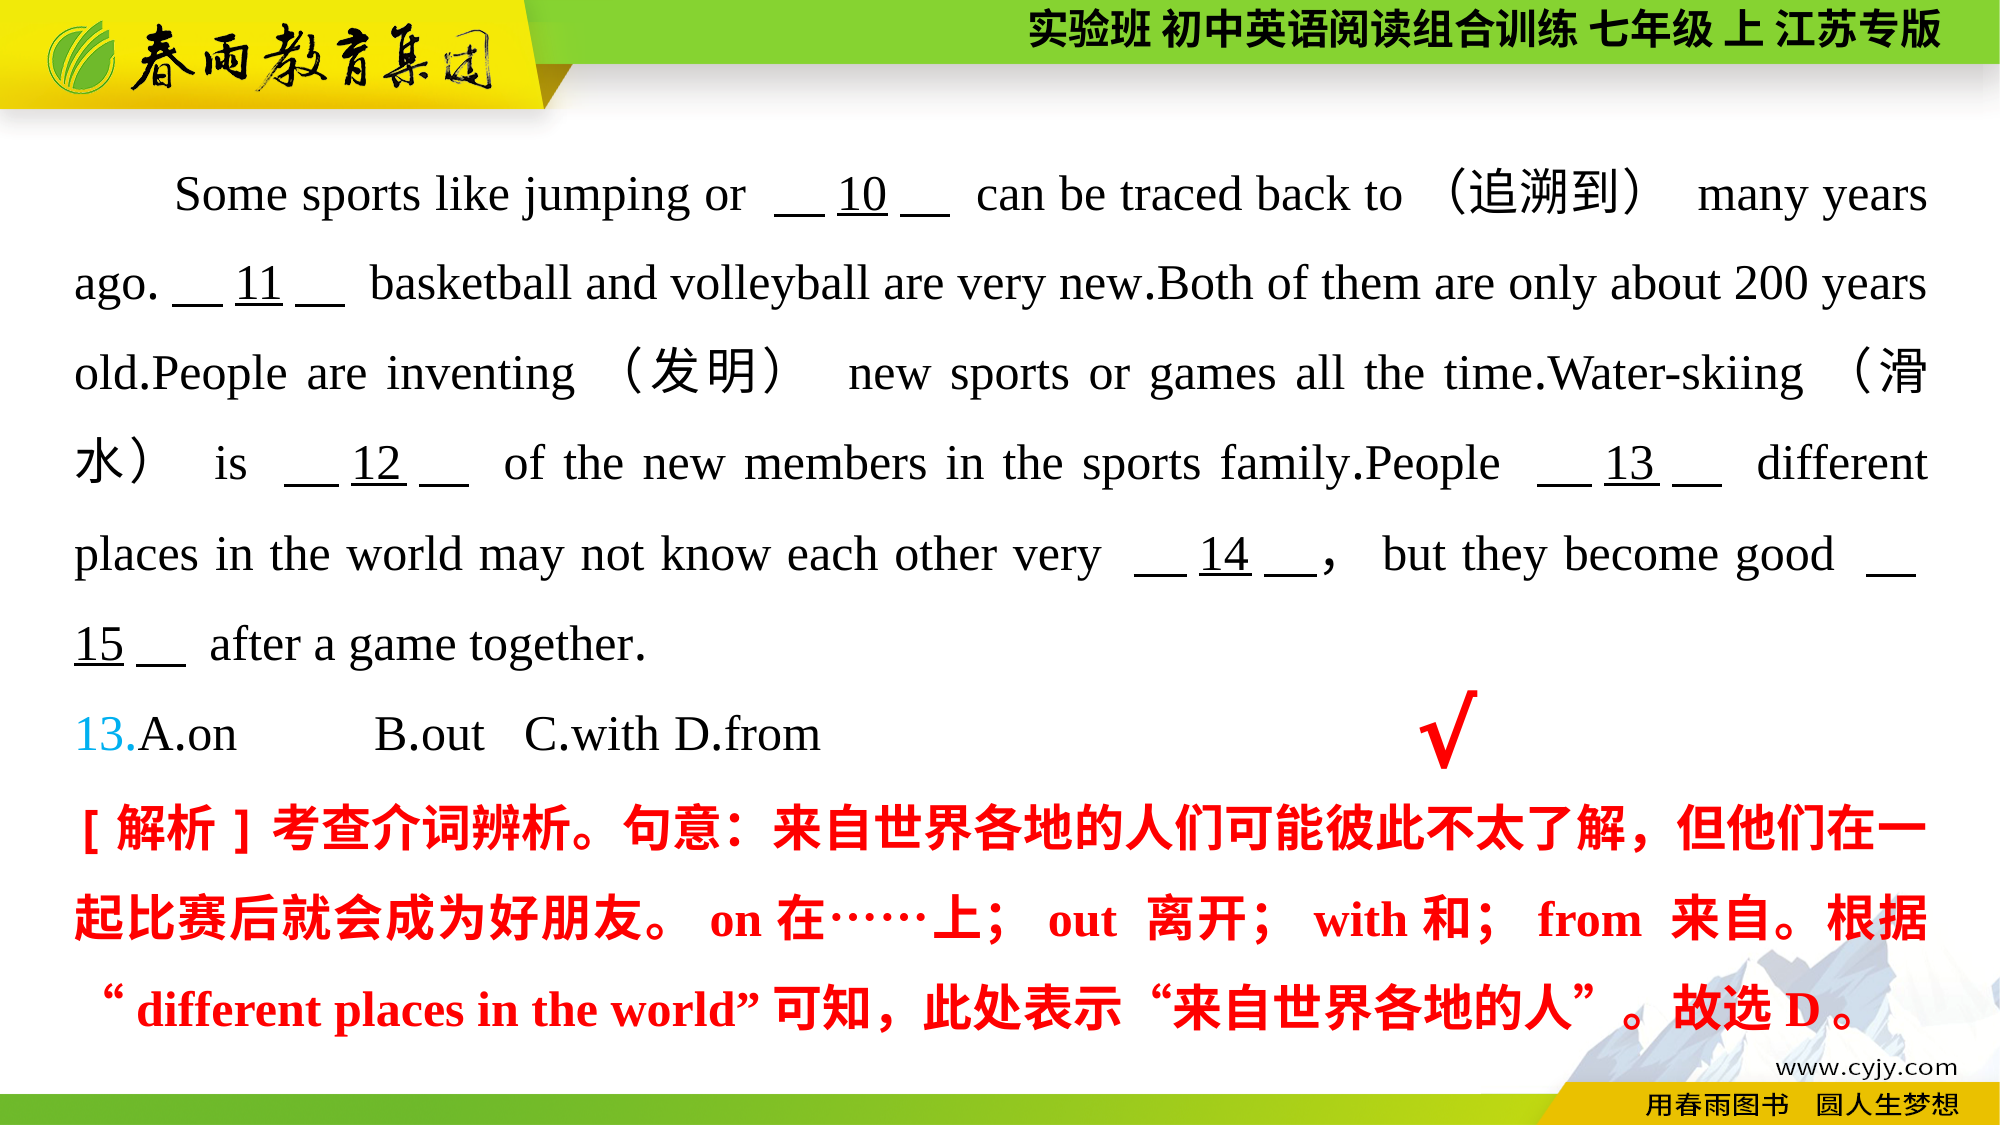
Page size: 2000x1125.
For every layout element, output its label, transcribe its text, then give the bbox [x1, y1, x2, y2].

picture [0, 0, 2000, 1125]
text_box [解析]考查介词辨析。句意：来自世界各地的人们可能彼此不太了解，但他们在一起比赛后就会成为好朋友。on在……上；out 离开；with和；from 来自。根据“different places in the world”可知，此处表示“来自世界各地的人”。故选D。 [59, 758, 1944, 1044]
list Some sports like jumping or 10 can be traced back to（追溯到） many years ago. 11 basketball and volleyball are very new.Both of them are only about 200 years old.People are inventing（发明） new sports or games all the time.Water-skiing（滑水） is 12 of the new members in the sports family.People 13 different places in the world may not know each other very 14 ，but they become good 15 after a game together. 13.A.on B.out C.with D.from [59, 122, 1944, 758]
